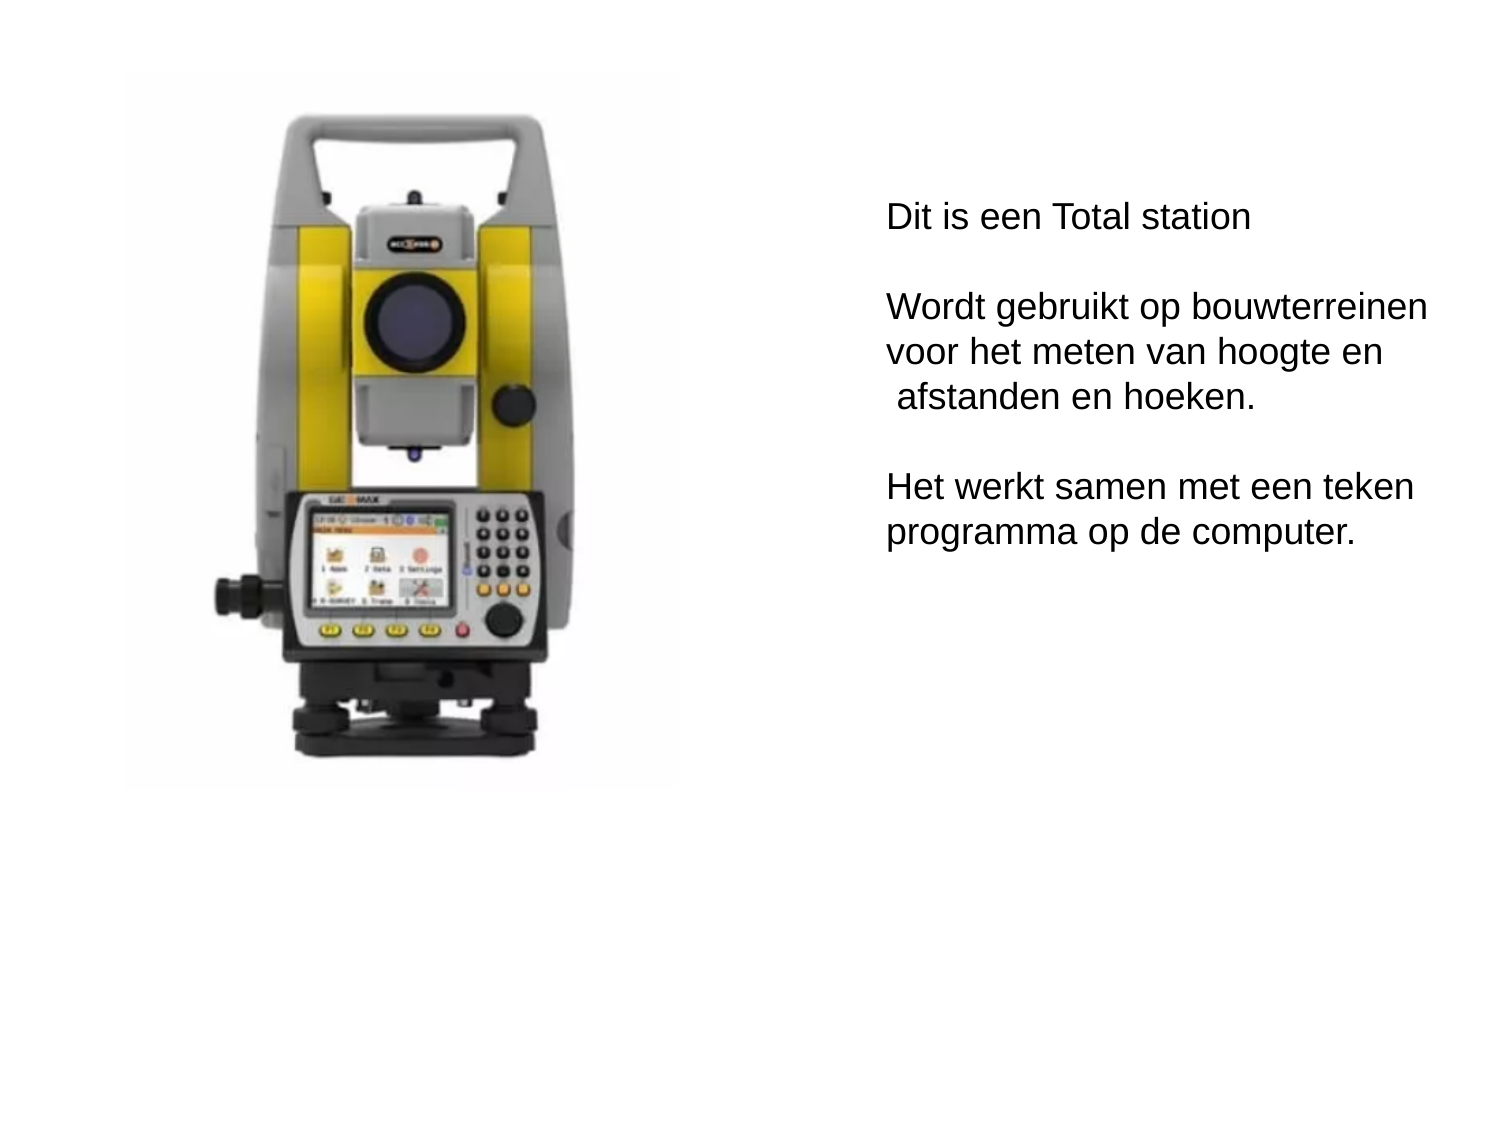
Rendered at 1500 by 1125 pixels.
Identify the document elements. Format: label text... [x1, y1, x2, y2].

text_box Dit is een Total station Wordt gebruikt op bouwterreinen voor het meten van hoogte en afstanden en hoeken. Het werkt samen met een teken programma op de computer. [871, 184, 1444, 560]
picture [123, 42, 679, 795]
